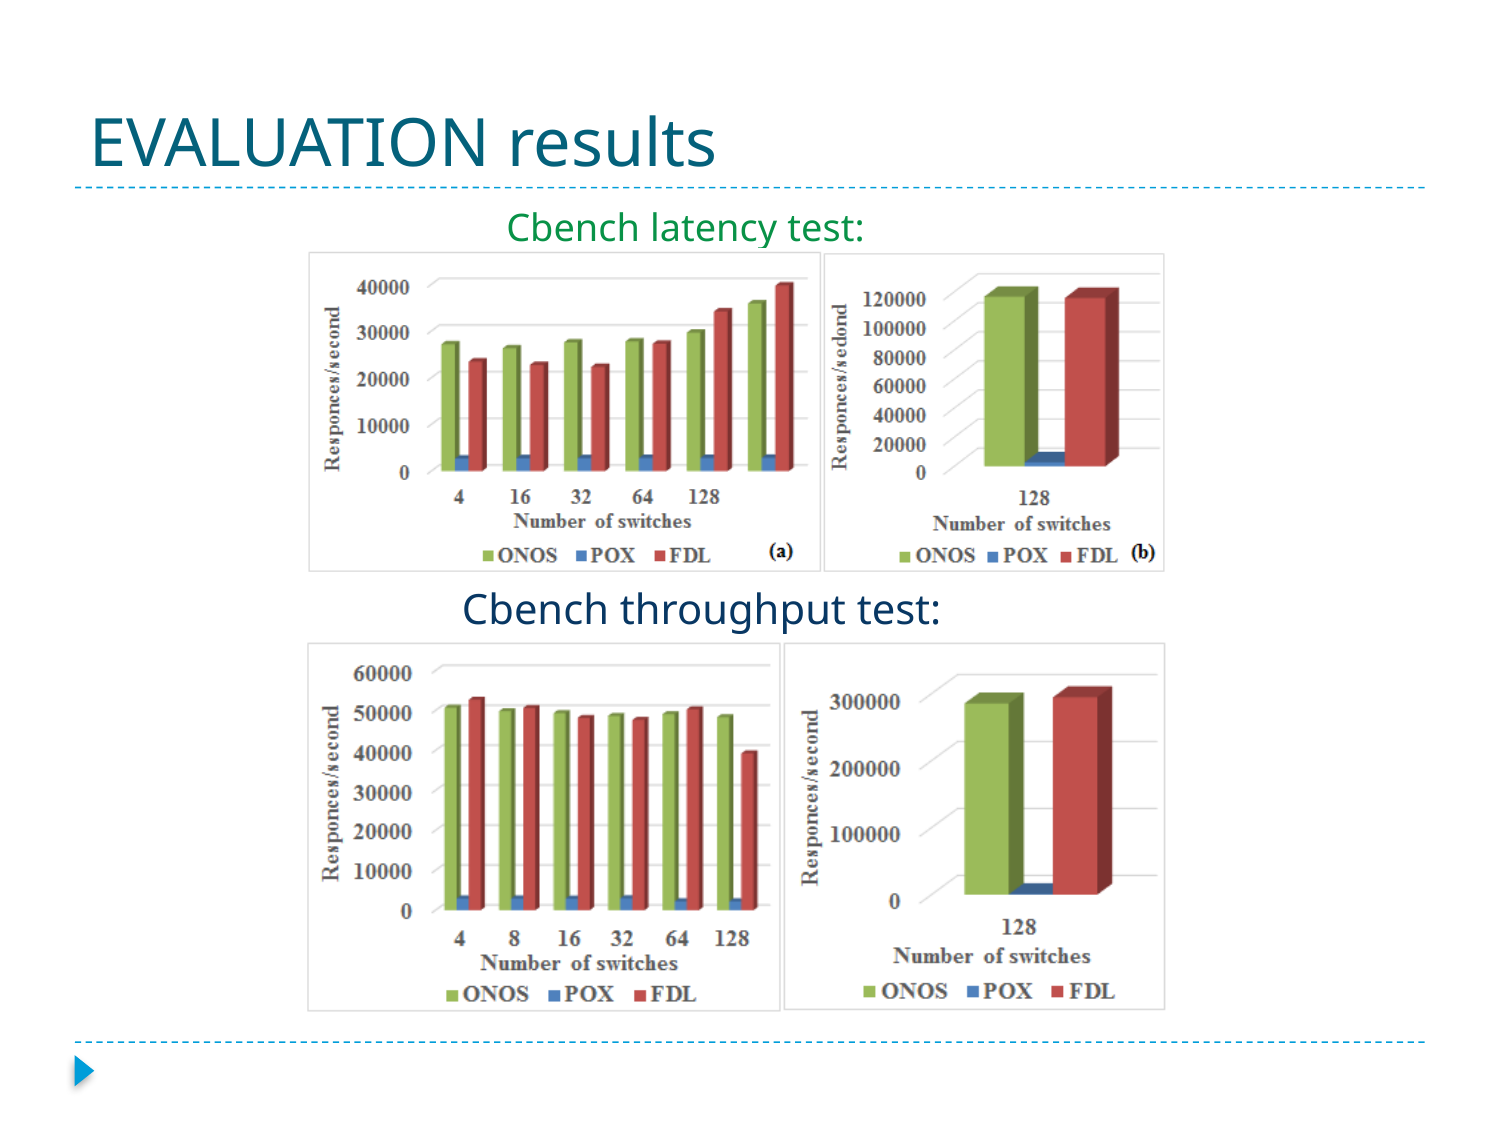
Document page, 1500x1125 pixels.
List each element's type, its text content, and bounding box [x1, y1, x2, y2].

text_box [160, 196, 1211, 576]
picture [306, 639, 1170, 1016]
text_box Cbench throughput test: [160, 586, 1211, 644]
title EVALUATION results [75, 24, 1425, 188]
